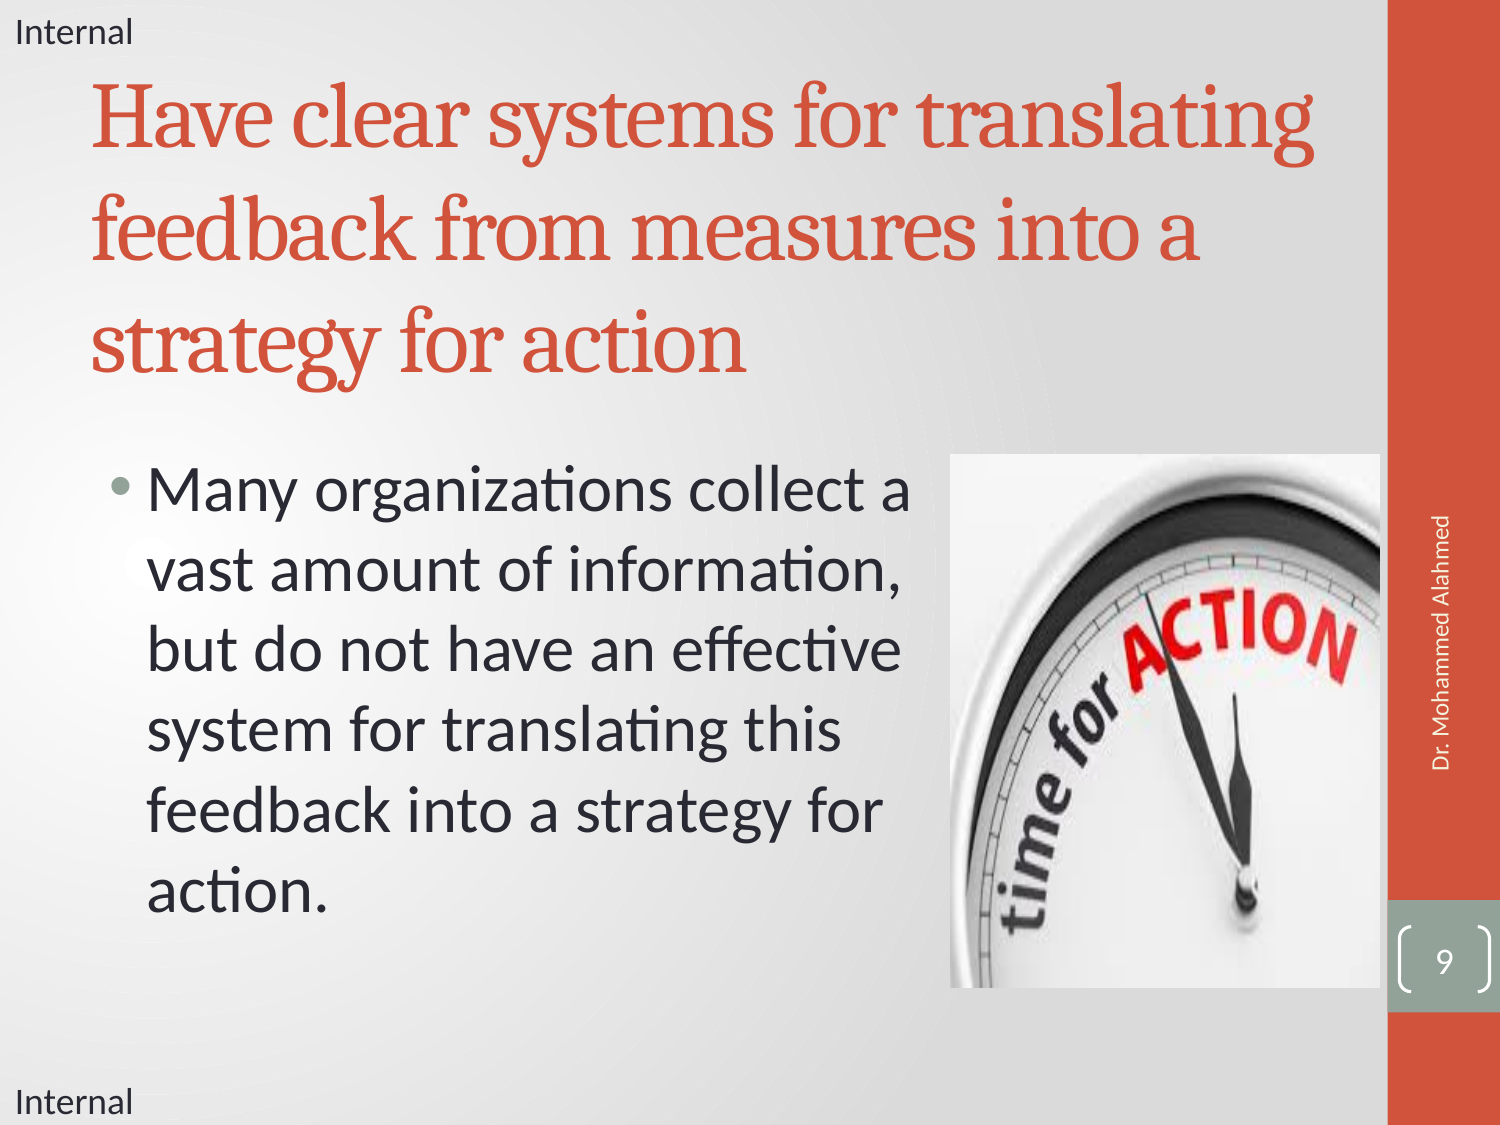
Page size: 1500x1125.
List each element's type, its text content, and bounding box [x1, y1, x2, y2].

title Have clear systems for translating feedback from measures into a strategy for action [75, 45, 1425, 400]
picture [949, 454, 1381, 988]
slide_number 9 [1397, 925, 1492, 994]
list Many organizations collect a vast amount of information, but do not have an effective system for translating this feedback into a strategy for action. [75, 437, 1000, 1005]
footer Dr. Mohammed Alahmed [1408, 500, 1469, 889]
